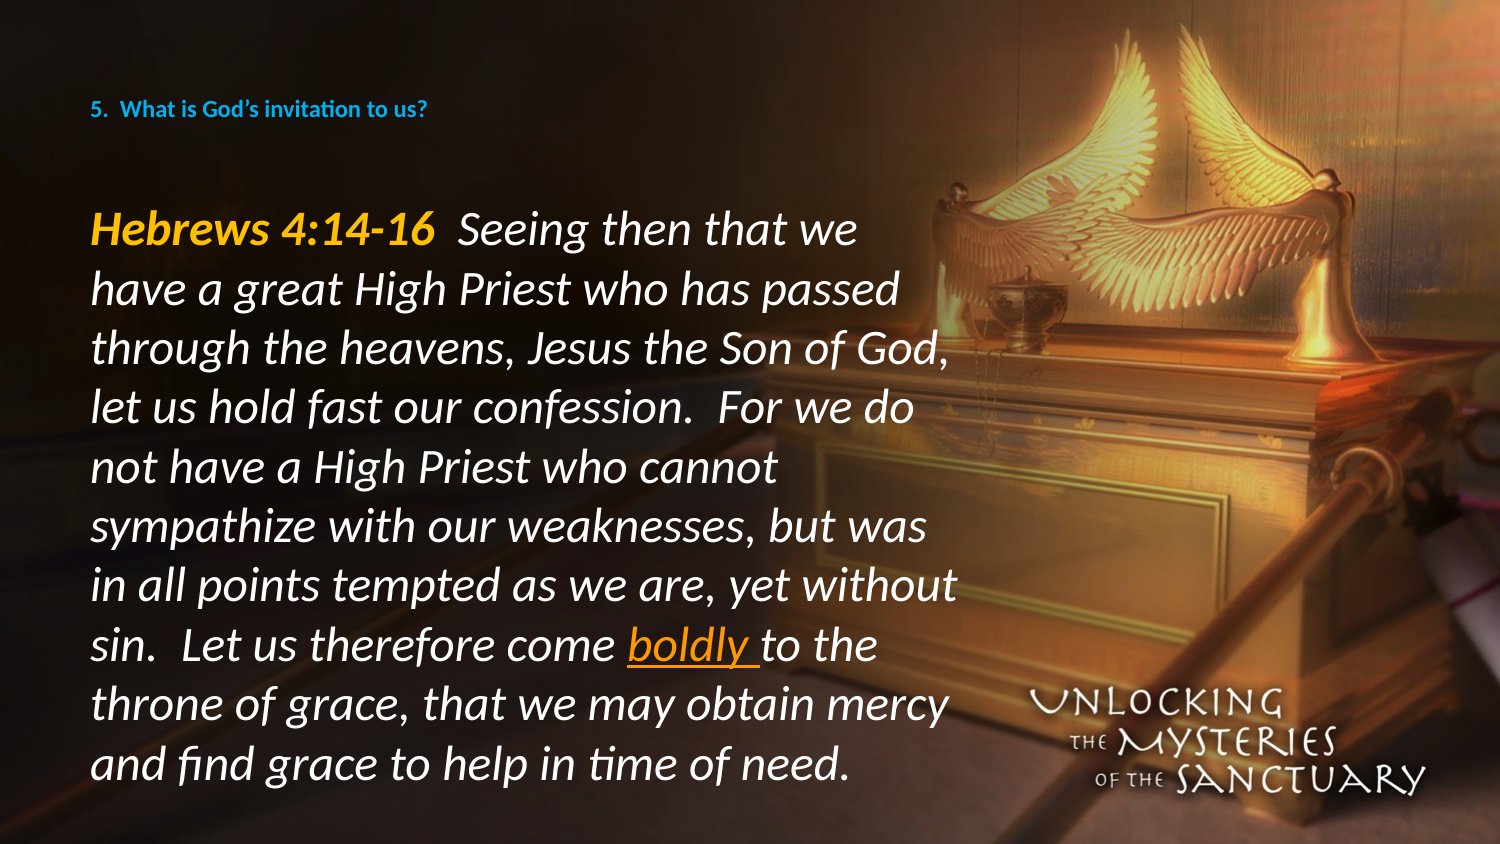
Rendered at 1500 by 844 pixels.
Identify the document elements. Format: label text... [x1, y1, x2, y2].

title 5. What is God’s invitation to us? [75, 33, 1425, 175]
picture [0, 0, 1500, 844]
list Hebrews 4:14-16 Seeing then that we have a great High Priest who has passed through the heavens, Jesus the Son of God, let us hold fast our confession. For we do not have a High Priest who cannot sympathize with our weaknesses, but was in all points tempted as we are, yet without sin. Let us therefore come boldly to the throne of grace, that we may obtain mercy and find grace to help in time of need. [75, 188, 976, 844]
